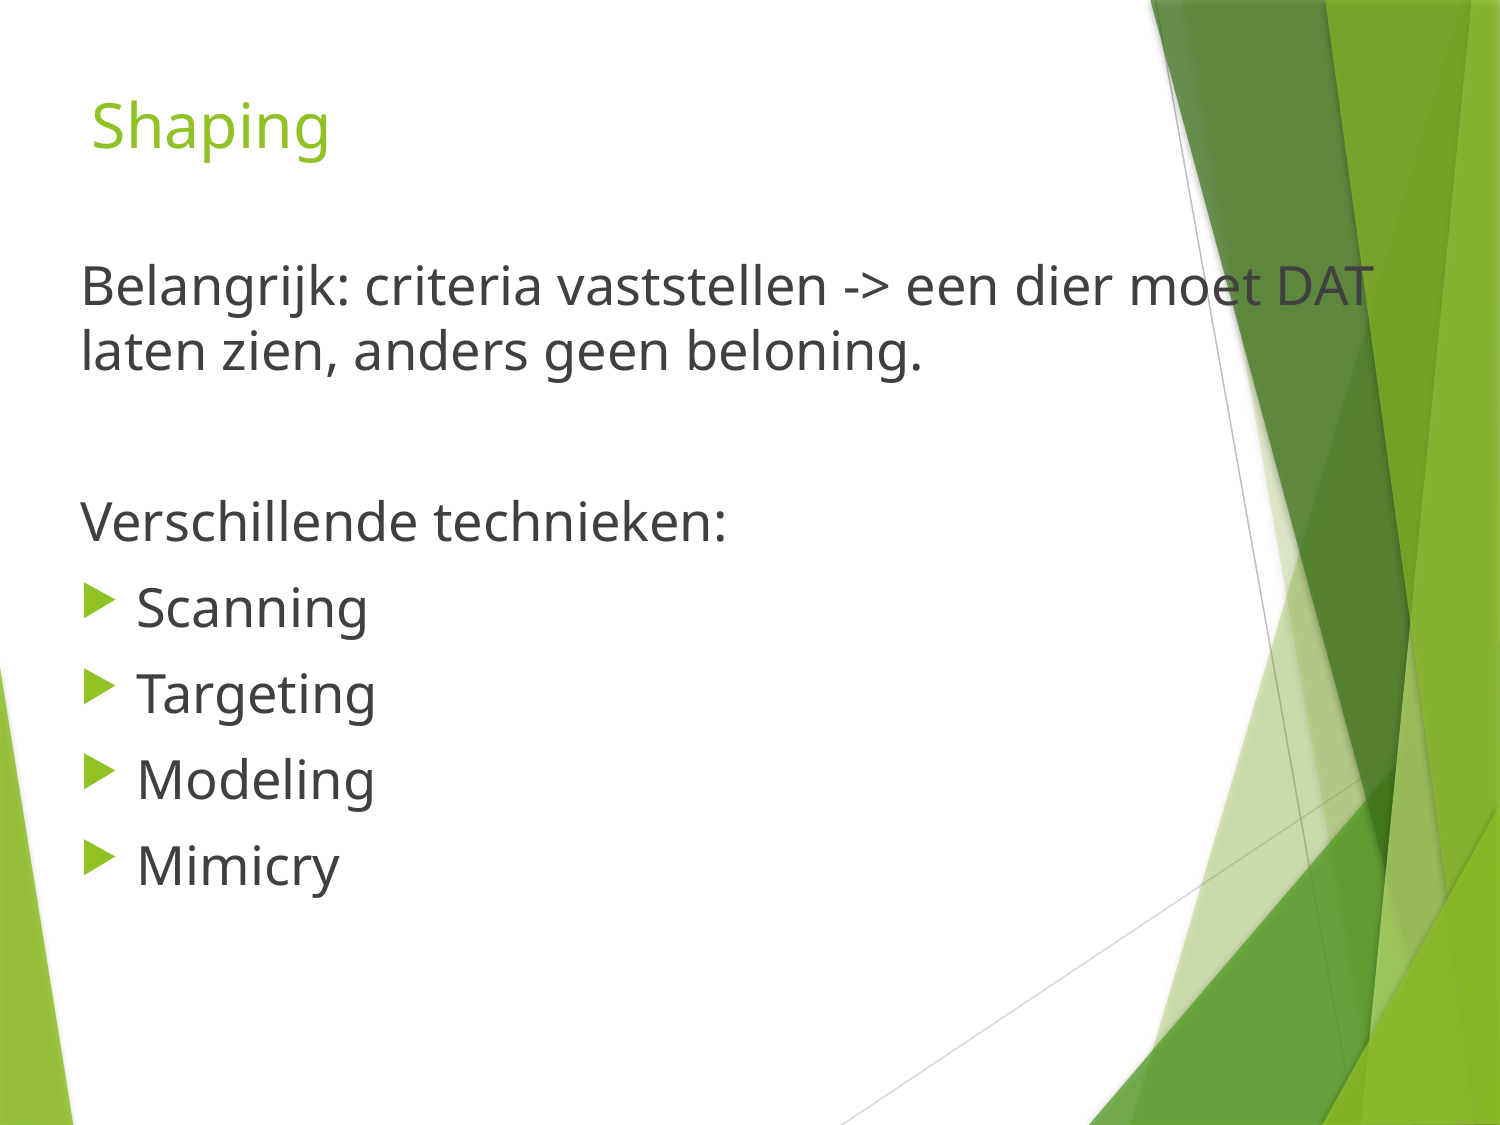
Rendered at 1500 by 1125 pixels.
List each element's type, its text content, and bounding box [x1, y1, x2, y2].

list Belangrijk: criteria vaststellen -> een dier moet DAT laten zien, anders geen beloning. Verschillende technieken: Scanning Targeting Modeling Mimicry [64, 243, 1415, 939]
title Shaping [76, 78, 1427, 208]
